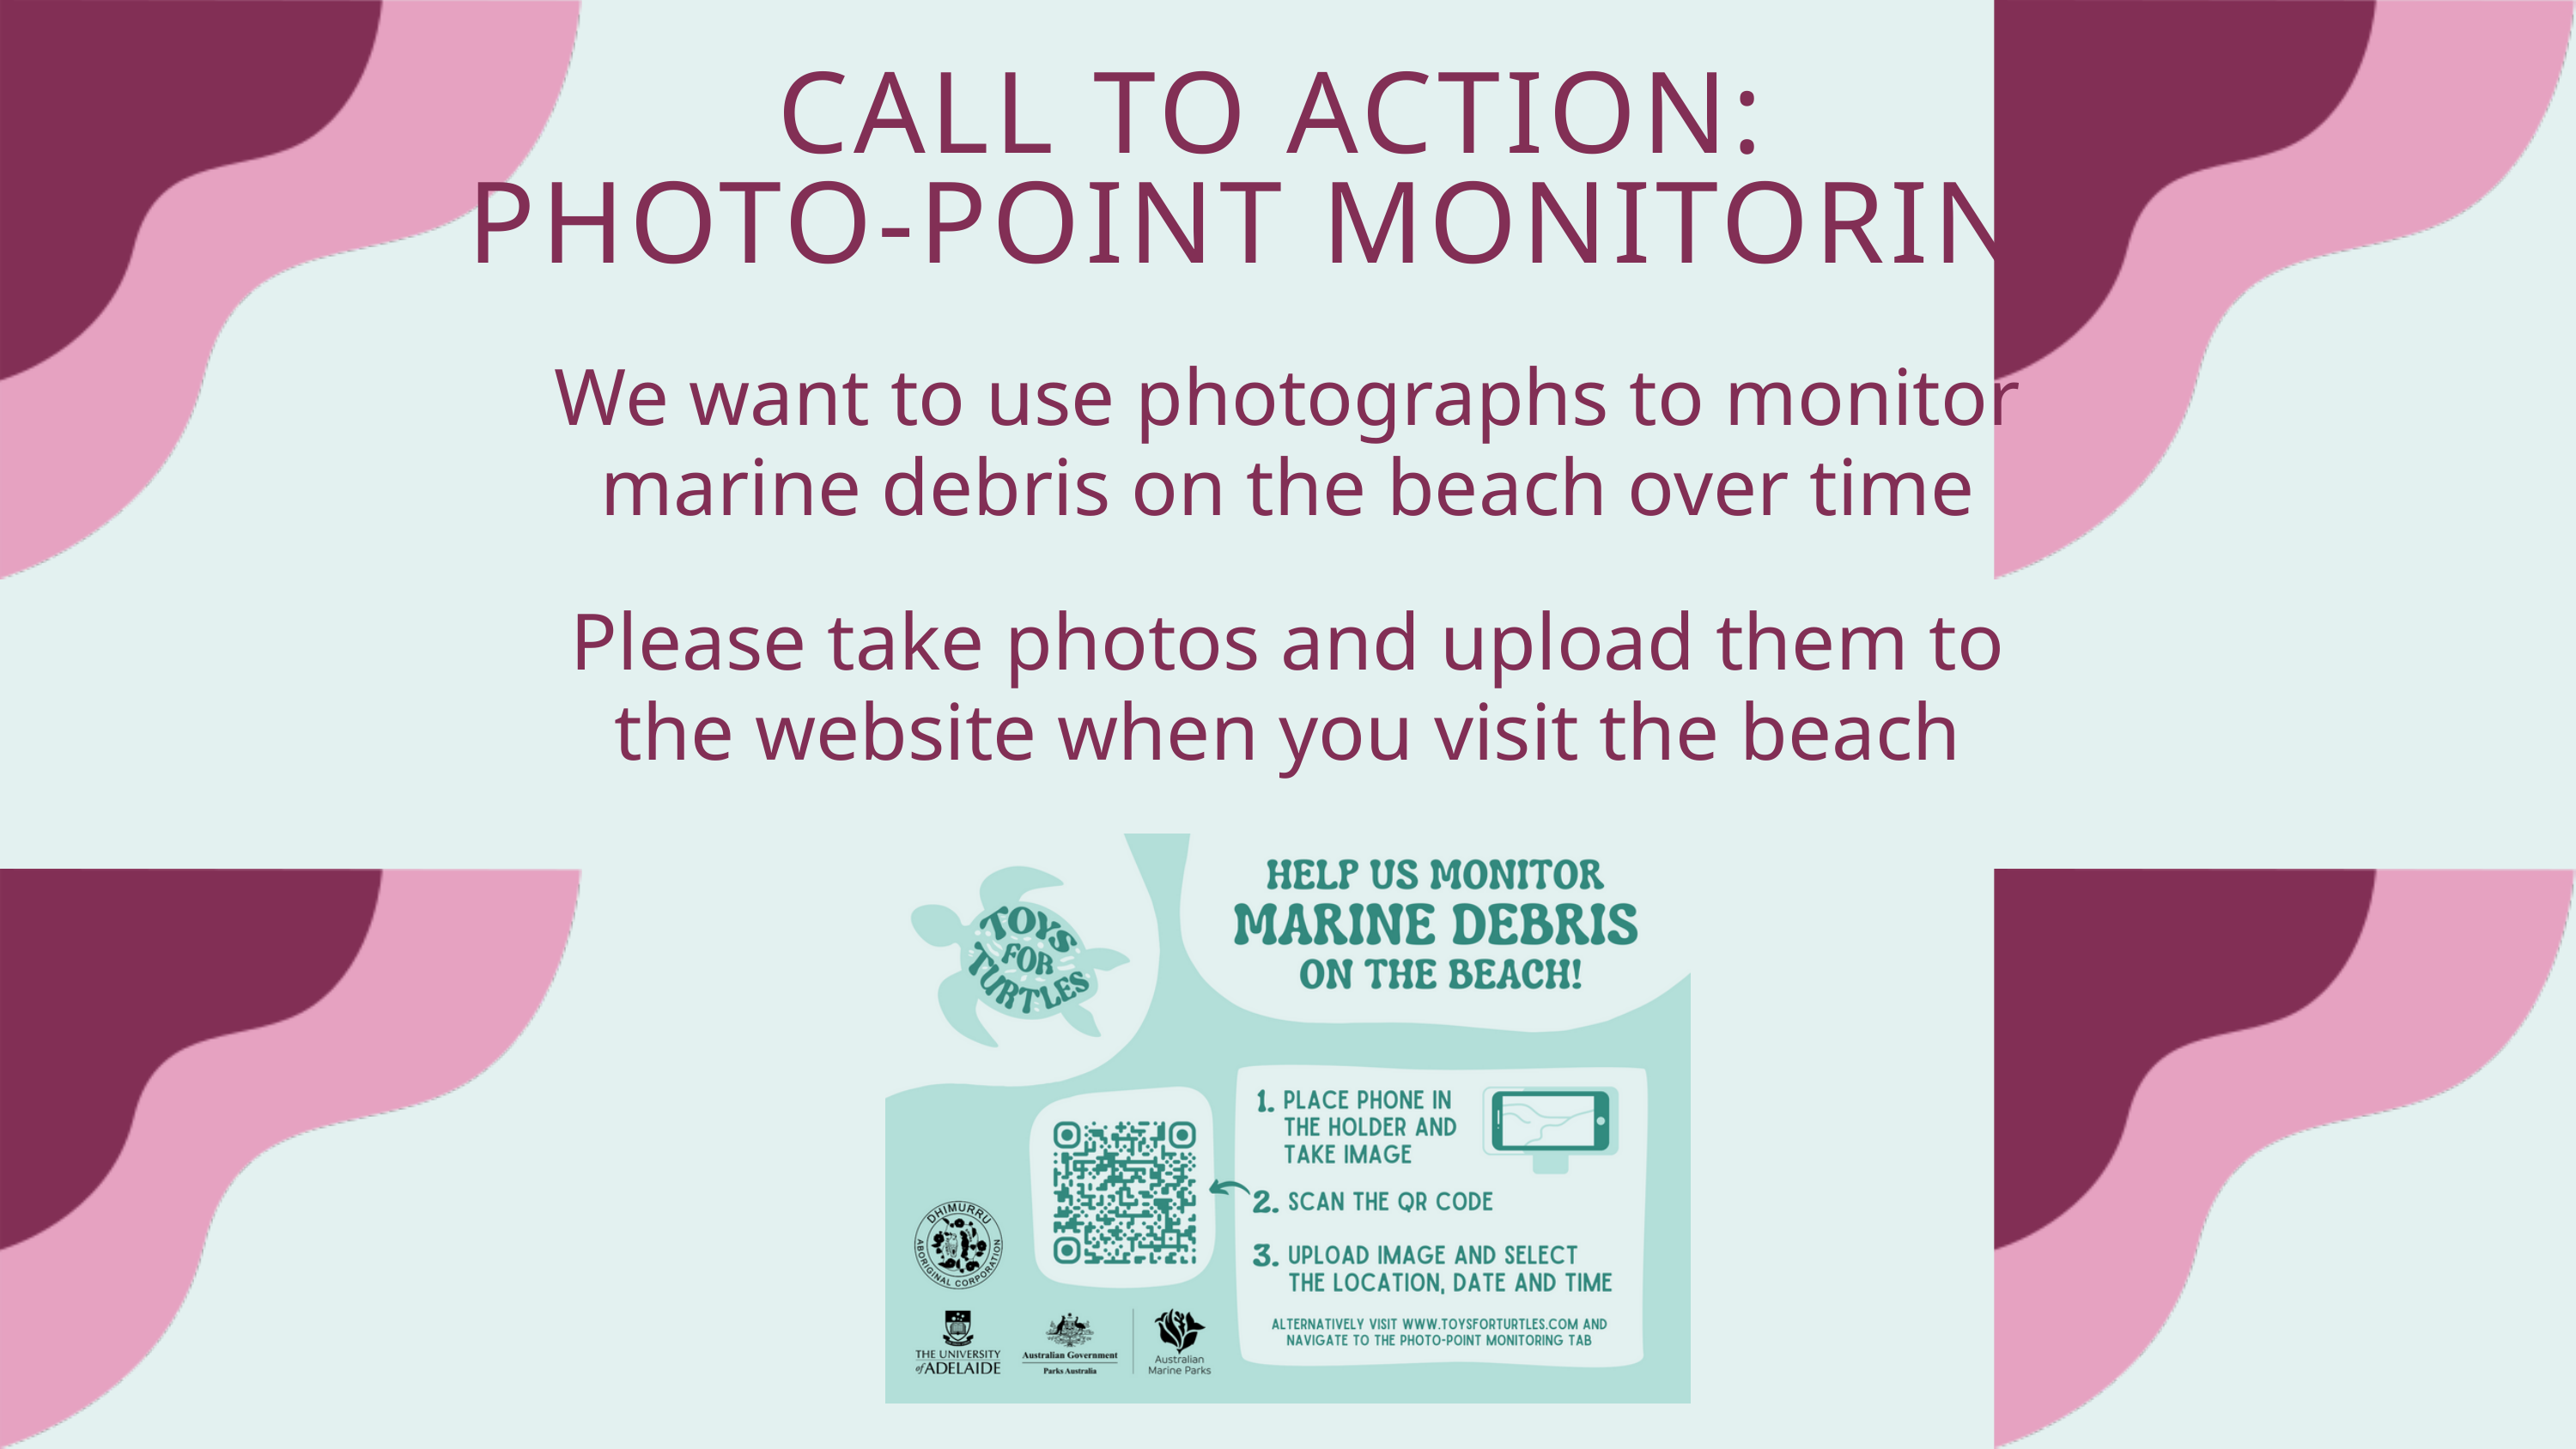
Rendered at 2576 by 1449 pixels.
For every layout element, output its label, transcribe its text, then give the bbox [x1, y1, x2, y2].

text_box CALL TO ACTION: PHOTO-POINT MONITORING [52, 66, 2524, 286]
text_box We want to use photographs to monitor marine debris on the beach over time [501, 350, 2075, 531]
text_box [1994, 869, 2576, 1449]
text_box [0, 869, 582, 1449]
text_box [885, 834, 1691, 1404]
text_box [0, 0, 582, 579]
text_box [1994, 0, 2576, 579]
text_box Please take photos and upload them to the website when you visit the beach [501, 595, 2075, 776]
